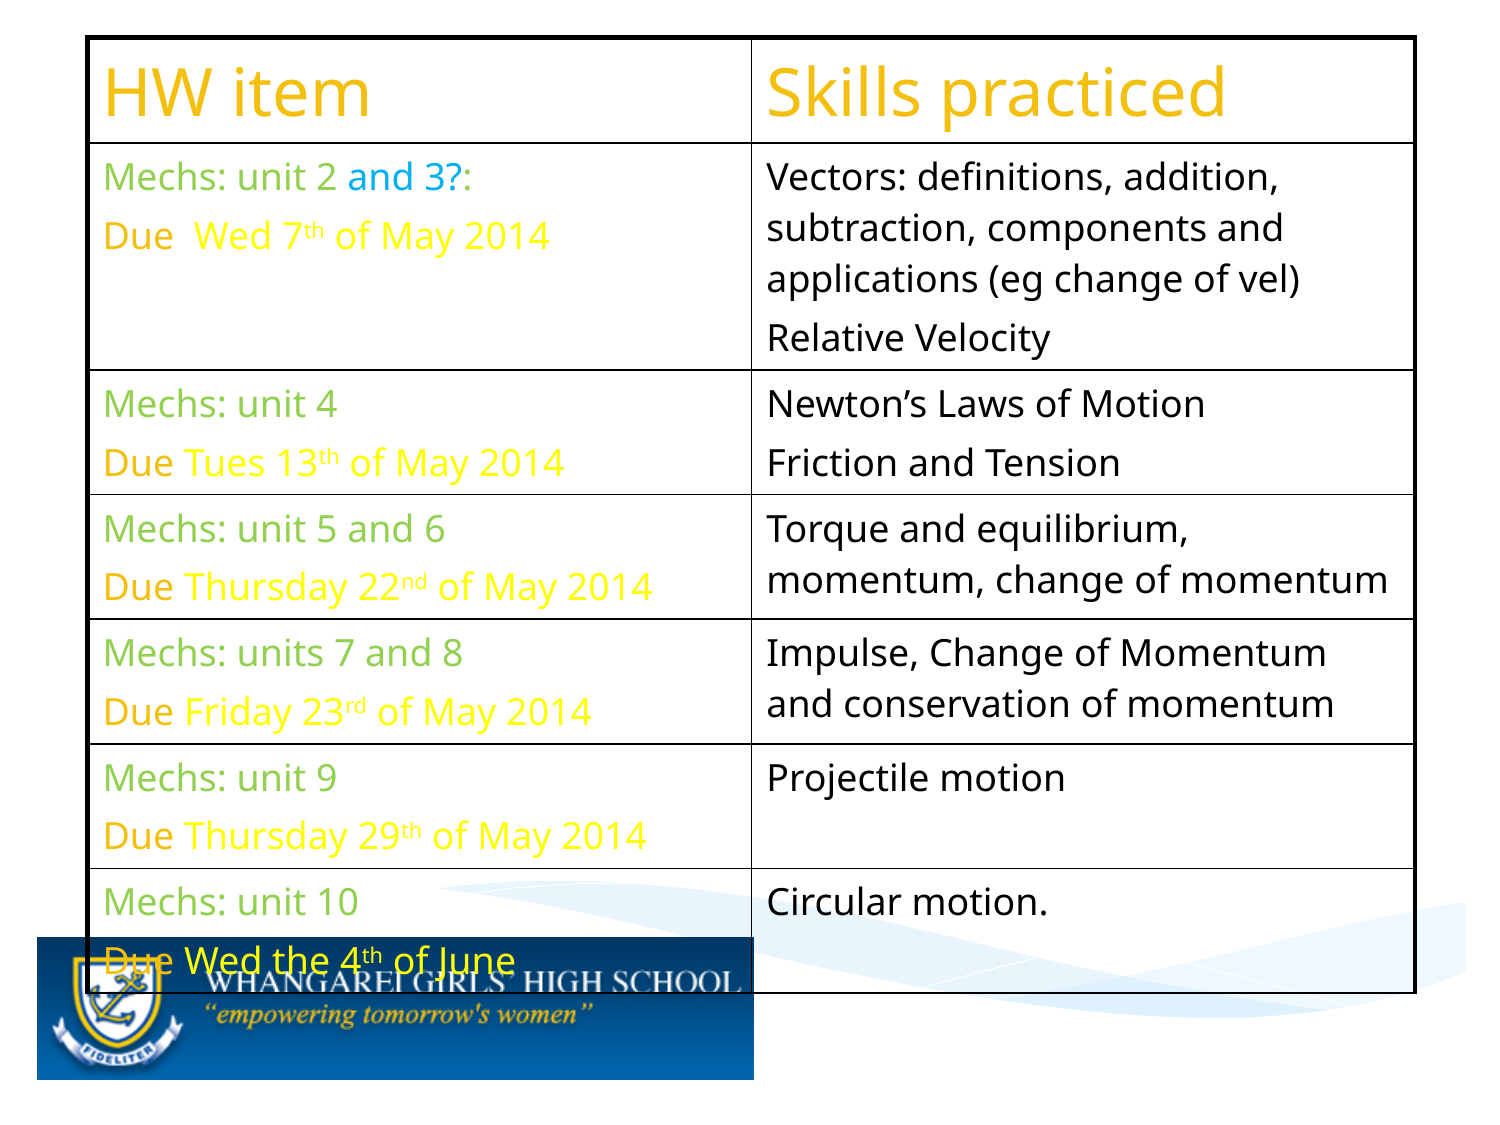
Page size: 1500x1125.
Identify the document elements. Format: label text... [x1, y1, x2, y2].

table_cell Newton’s Laws of Motion Friction and Tension [752, 371, 1413, 494]
table_cell Mechs: unit 9 Due Thursday 29th of May 2014 [90, 745, 751, 868]
table_cell Mechs: unit 4 Due Tues 13th of May 2014 [90, 371, 751, 494]
table_cell Impulse, Change of Momentum and conservation of momentum [752, 620, 1413, 743]
picture [37, 937, 754, 1080]
table_cell Circular motion. [752, 869, 1413, 992]
table_cell Torque and equilibrium, momentum, change of momentum [752, 495, 1413, 618]
table_cell Mechs: unit 2 and 3?: Due Wed 7th of May 2014 [90, 144, 751, 369]
table_cell Mechs: unit 5 and 6 Due Thursday 22nd of May 2014 [90, 495, 751, 618]
table_cell Vectors: definitions, addition, subtraction, components and applications (eg change of vel) Relative Velocity [752, 144, 1413, 369]
table_header HW item [90, 40, 751, 142]
table_header Skills practiced [752, 40, 1413, 142]
table_cell Mechs: units 7 and 8 Due Friday 23rd of May 2014 [90, 620, 751, 743]
table_cell Projectile motion [752, 745, 1413, 868]
table_cell Mechs: unit 10 Due Wed the 4th of June [90, 869, 751, 935]
